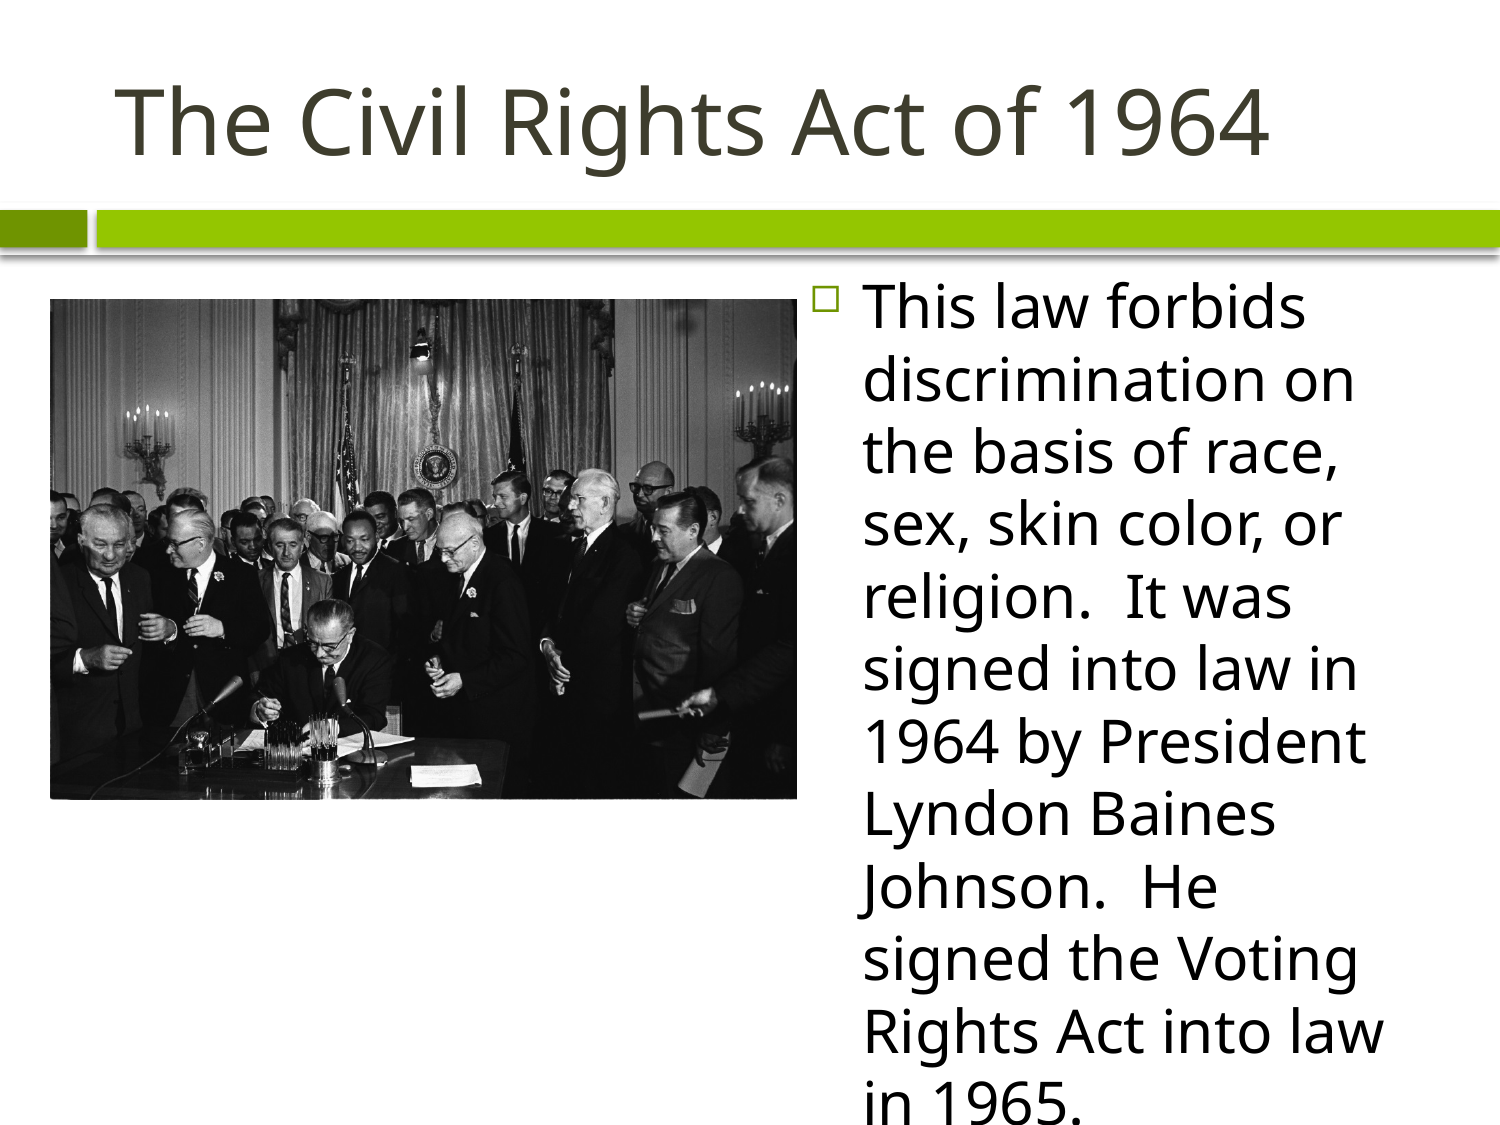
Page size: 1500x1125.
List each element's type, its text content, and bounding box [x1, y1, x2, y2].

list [49, 299, 798, 801]
list This law forbids discrimination on the basis of race, sex, skin color, or religion. It was signed into law in 1964 by President Lyndon Baines Johnson. He signed the Voting Rights Act into law in 1965. [794, 260, 1433, 1011]
title The Civil Rights Act of 1964 [99, 37, 1438, 200]
